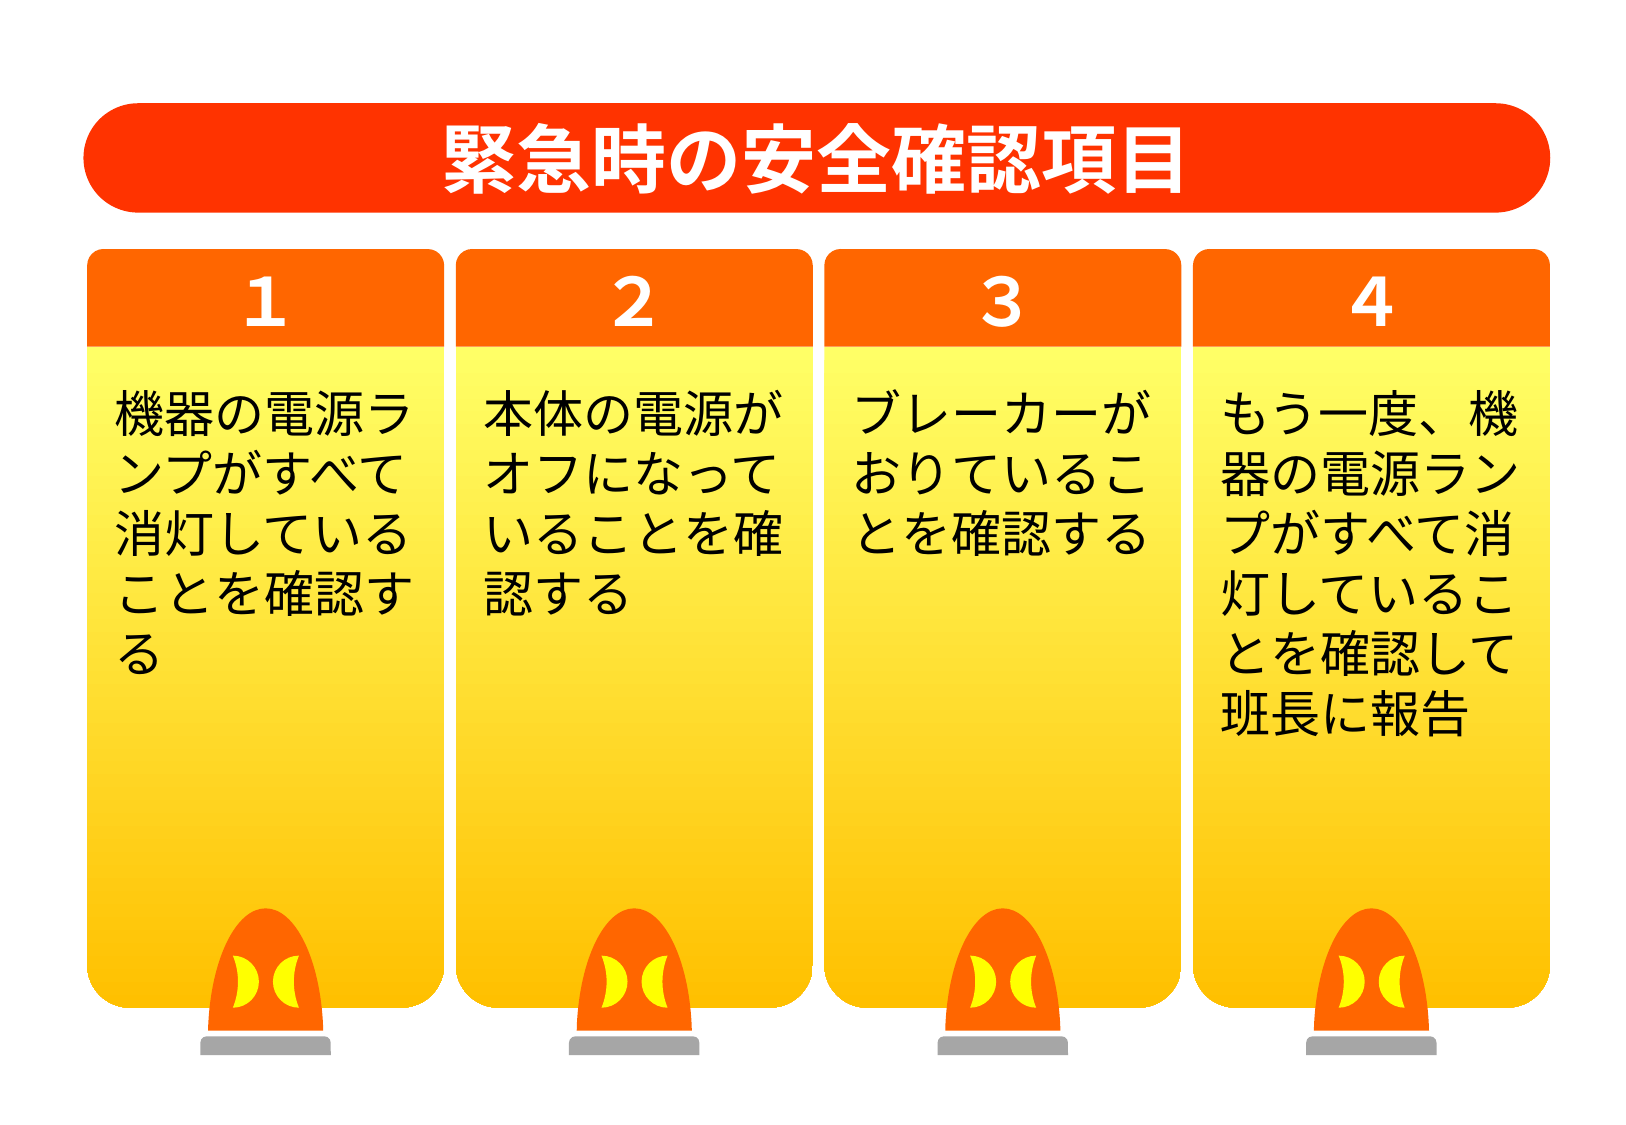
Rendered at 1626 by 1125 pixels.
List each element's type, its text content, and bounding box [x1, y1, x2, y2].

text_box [200, 908, 331, 1056]
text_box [937, 908, 1068, 1056]
text_box ブレーカーがおりていることを確認する [823, 348, 1183, 1009]
text_box １ [86, 247, 446, 348]
text_box 機器の電源ランプがすべて消灯していることを確認する [86, 348, 446, 1009]
text_box 本体の電源がオフになっていることを確認する [454, 348, 814, 1009]
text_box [1306, 908, 1437, 1056]
text_box 緊急時の安全確認項目 [82, 102, 1552, 214]
text_box ３ [823, 247, 1183, 348]
text_box もう一度、機器の電源ランプがすべて消灯していることを確認して班長に報告 [1191, 348, 1551, 1009]
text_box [568, 908, 700, 1056]
text_box ２ [454, 247, 814, 348]
text_box ４ [1191, 247, 1551, 348]
